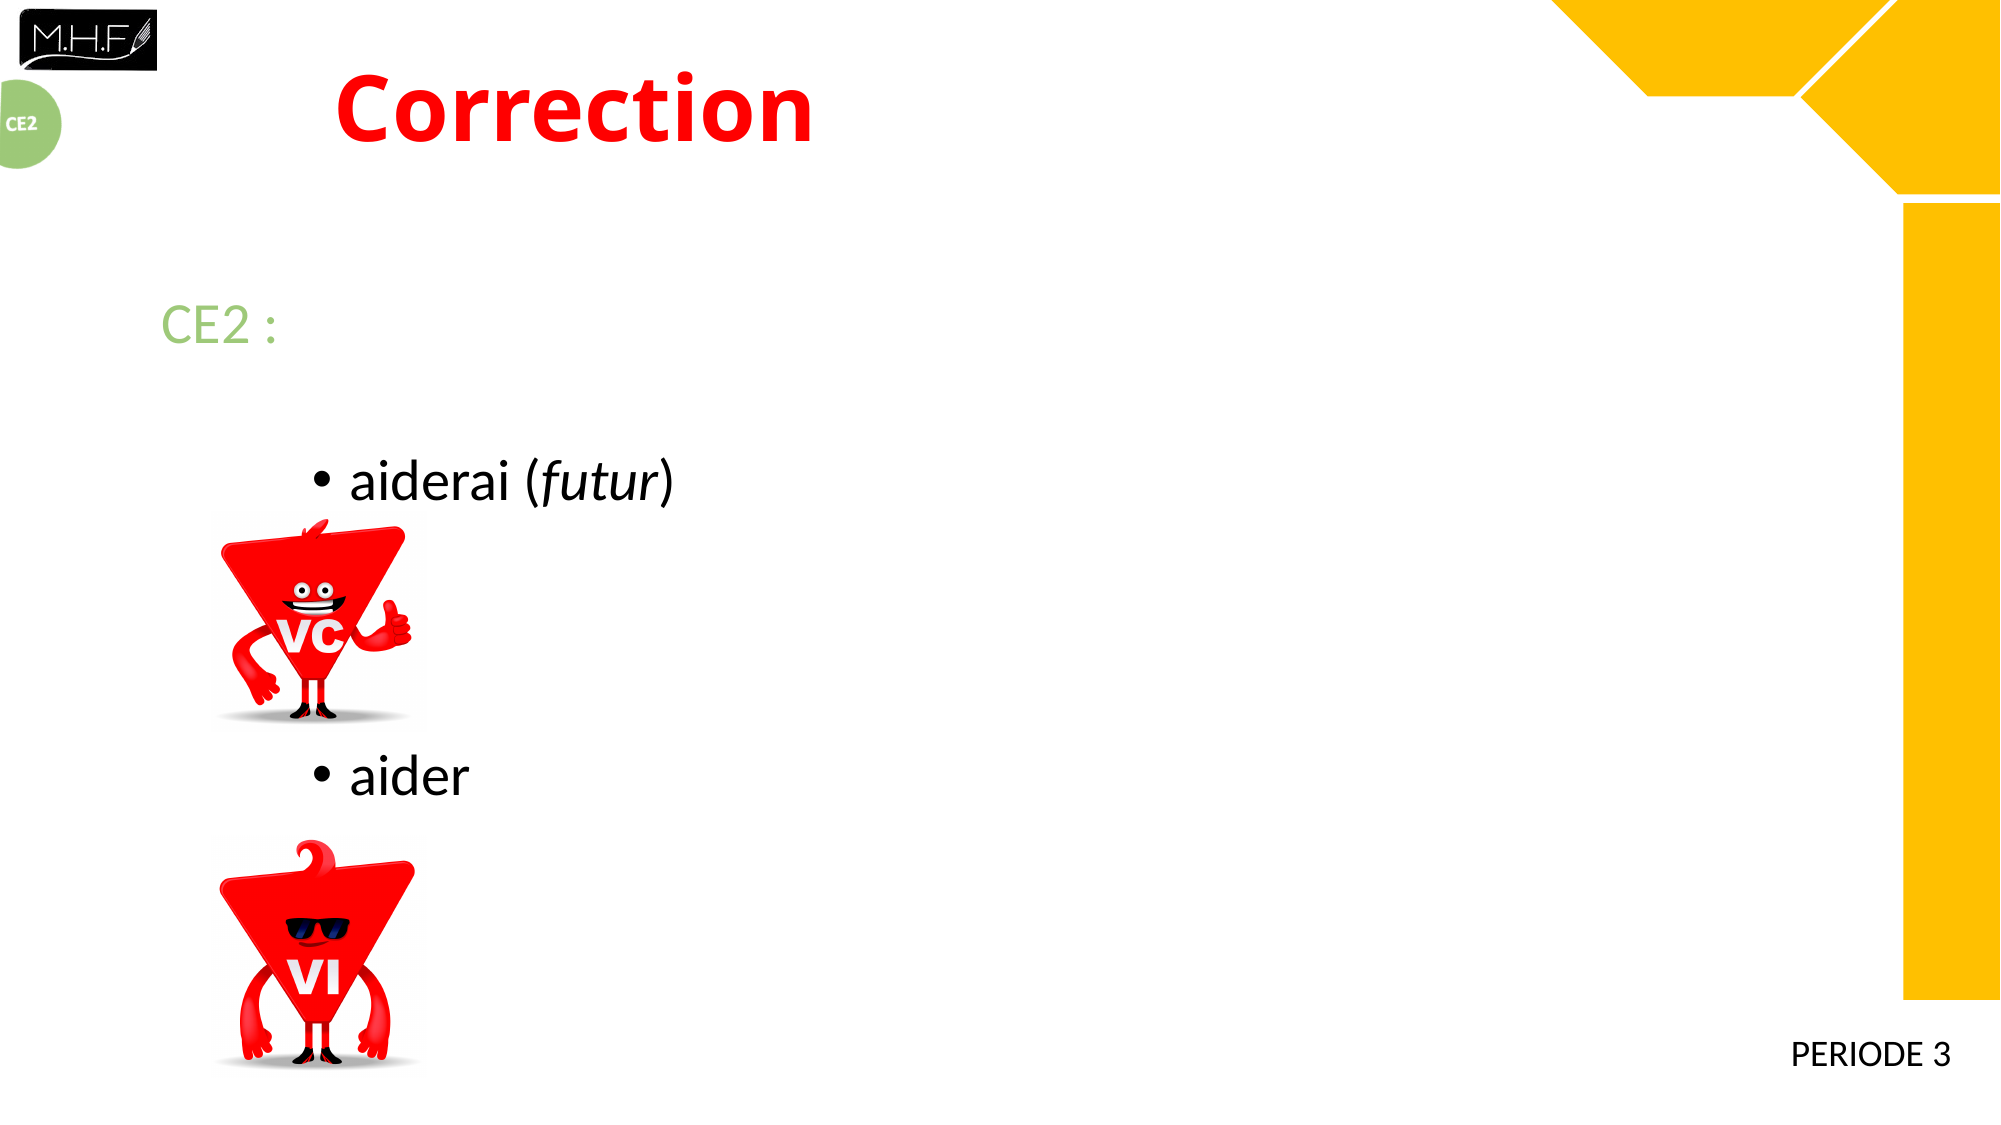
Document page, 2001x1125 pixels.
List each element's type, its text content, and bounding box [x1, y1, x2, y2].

text_box [1799, 0, 2000, 196]
text_box CE2 : aiderai (futur) aider [146, 286, 969, 1000]
picture [211, 835, 427, 1078]
picture [0, 7, 157, 207]
text_box [1549, 0, 1892, 98]
text_box PERIODE 3 [1362, 1021, 1967, 1125]
title Correction [318, 3, 1865, 221]
picture [211, 511, 427, 732]
text_box [1902, 202, 2000, 1001]
